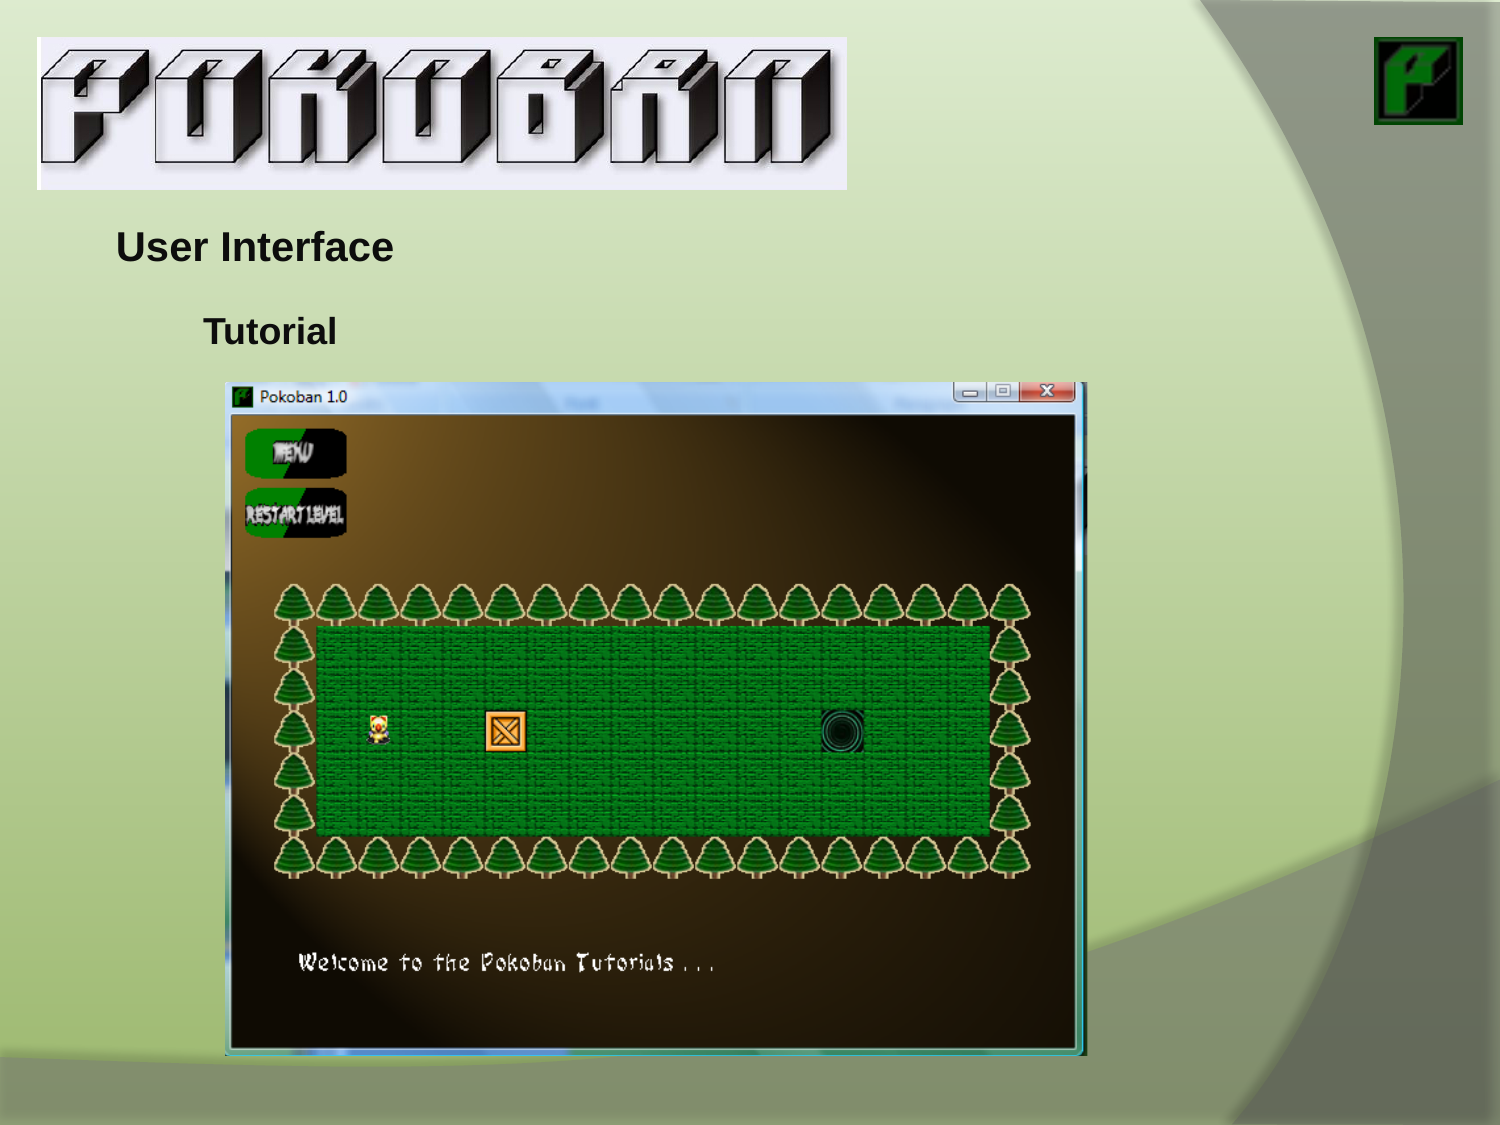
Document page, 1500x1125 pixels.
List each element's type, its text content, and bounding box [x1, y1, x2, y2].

text_box Tutorial [188, 299, 353, 360]
picture [1374, 37, 1463, 126]
picture [224, 381, 1088, 1056]
text_box User Interface [100, 212, 410, 278]
picture [37, 37, 848, 191]
